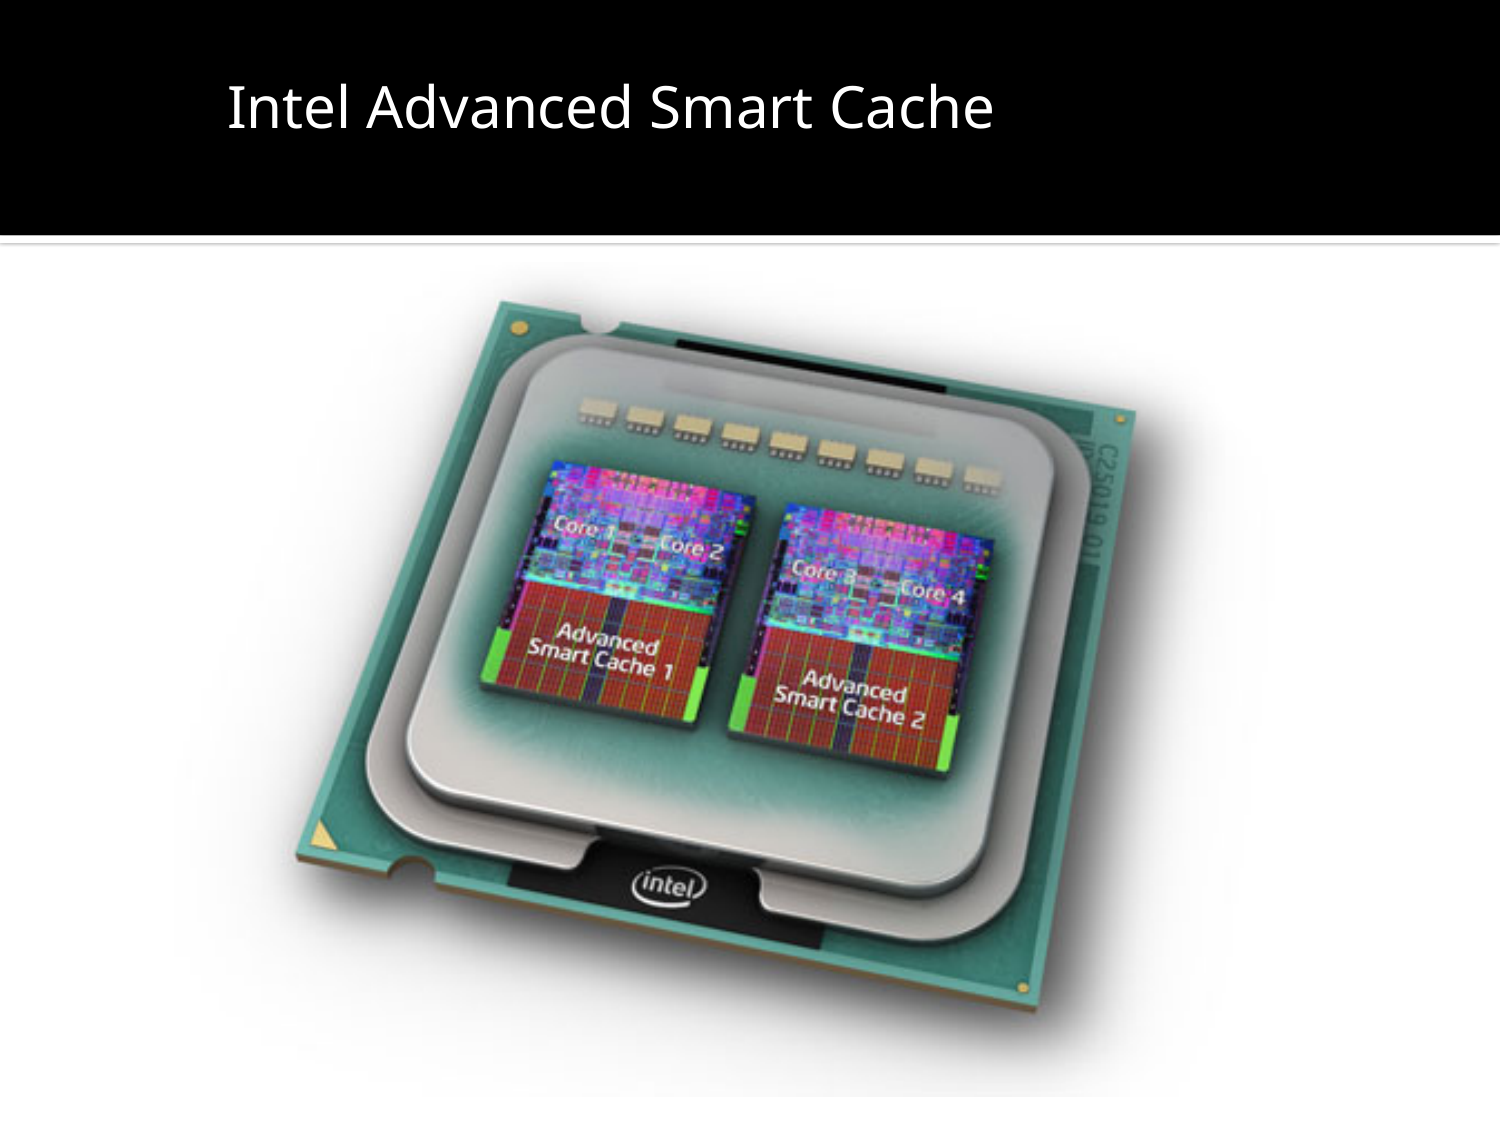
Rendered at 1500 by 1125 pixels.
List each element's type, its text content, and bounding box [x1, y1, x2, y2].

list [174, 262, 1288, 1097]
text_box Intel Advanced Smart Cache [212, 62, 1125, 148]
